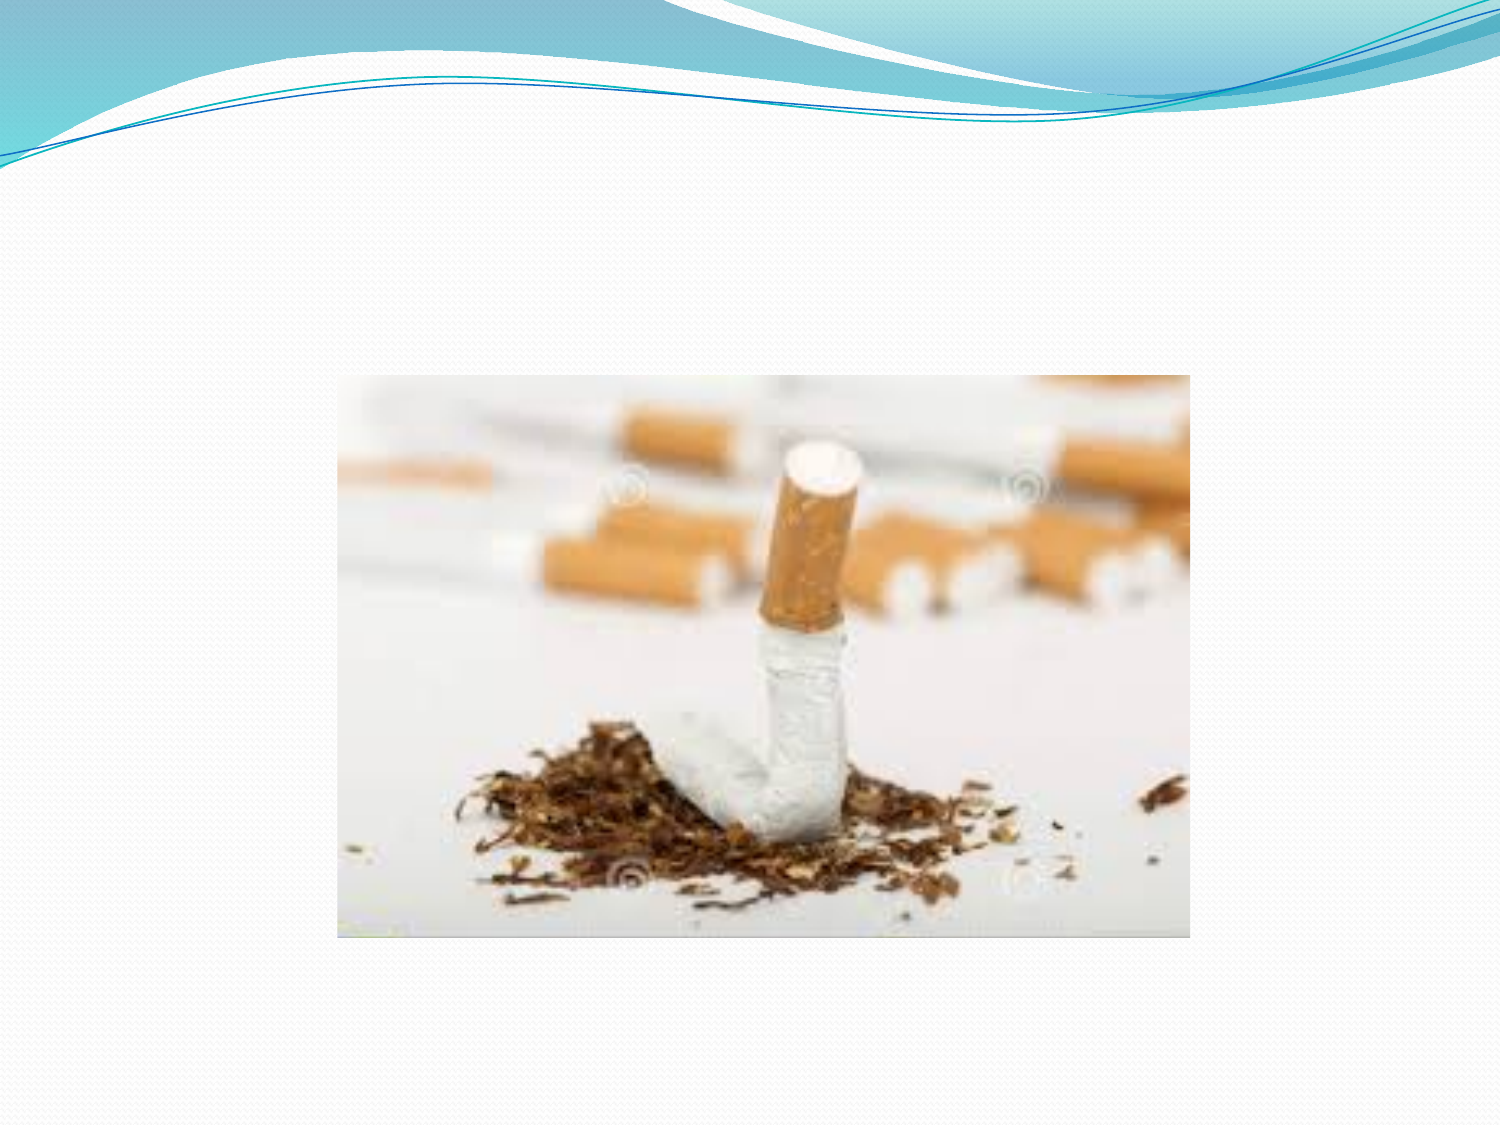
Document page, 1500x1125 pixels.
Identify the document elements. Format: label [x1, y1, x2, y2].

list [336, 374, 1191, 938]
